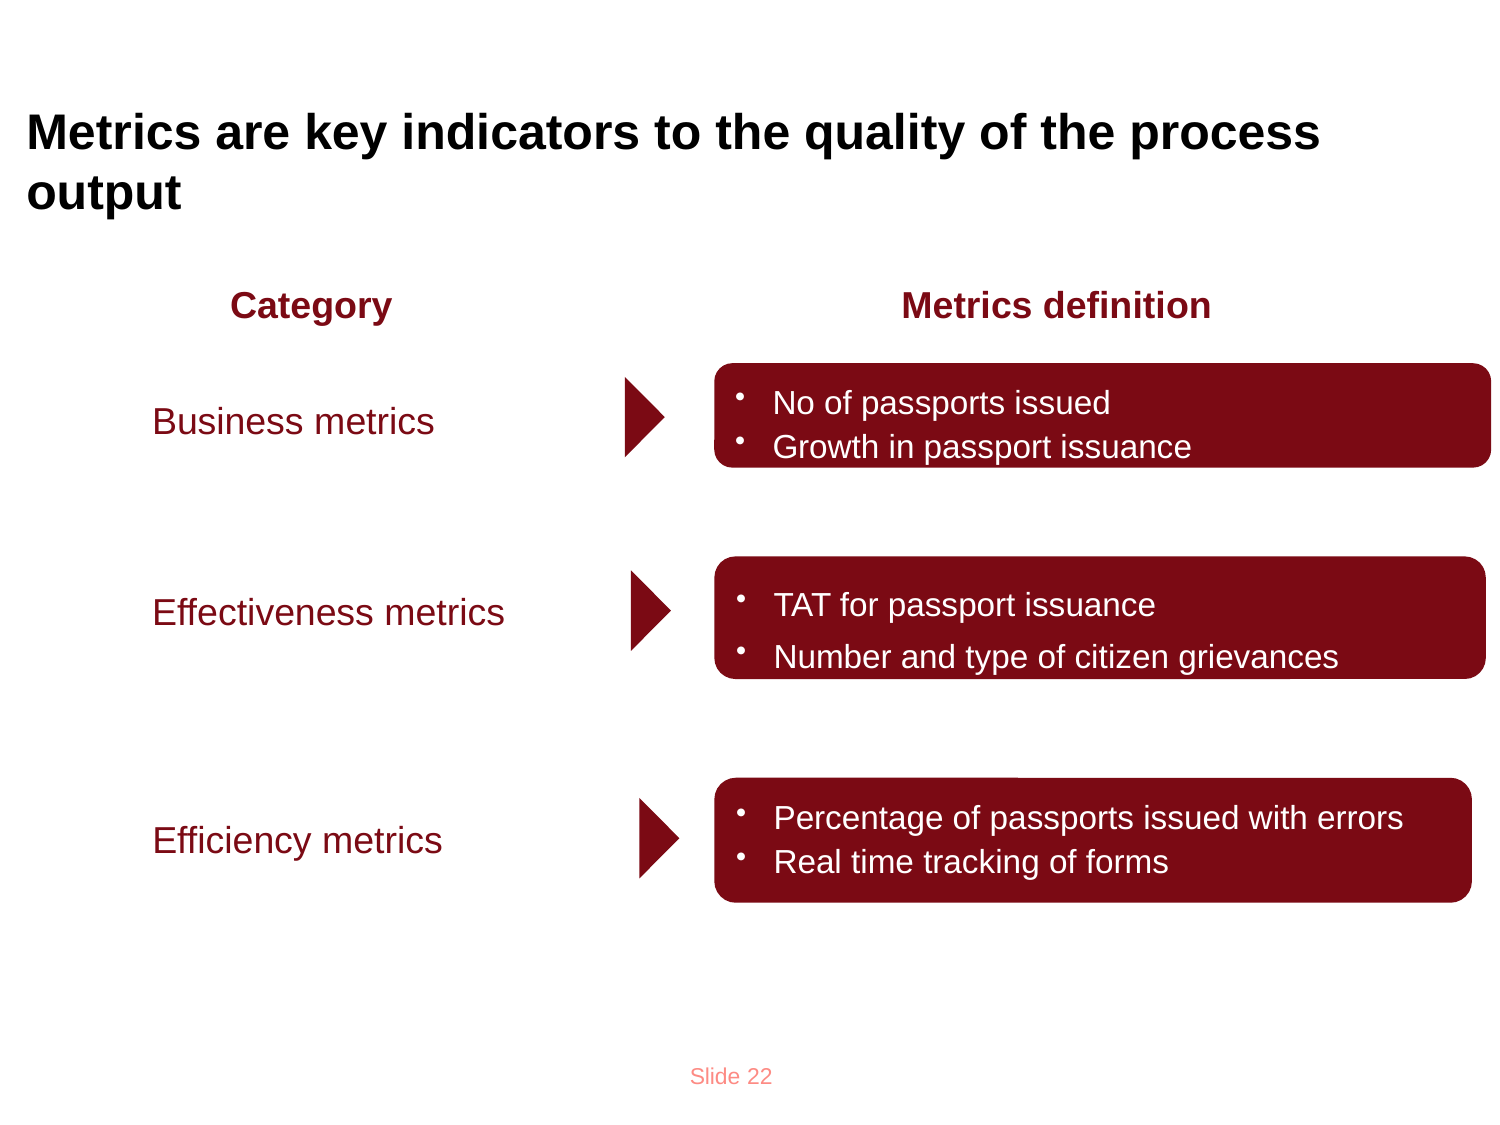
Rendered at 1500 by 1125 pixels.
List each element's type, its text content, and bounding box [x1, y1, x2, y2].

text_box Efficiency metrics [137, 786, 591, 890]
text_box [632, 572, 670, 649]
text_box Metrics definition [886, 273, 1227, 334]
text_box Category [215, 273, 408, 334]
text_box Business metrics [137, 370, 578, 468]
title Metrics are key indicators to the quality of the process output [26, 99, 1472, 224]
text_box [640, 800, 678, 876]
text_box Percentage of passports issued with errors Real time tracking of forms [715, 778, 1471, 902]
text_box Effectiveness metrics [137, 561, 578, 660]
text_box [625, 379, 664, 455]
text_box No of passports issued Growth in passport issuance [715, 364, 1491, 467]
text_box TAT for passport issuance Number and type of citizen grievances [715, 557, 1485, 679]
